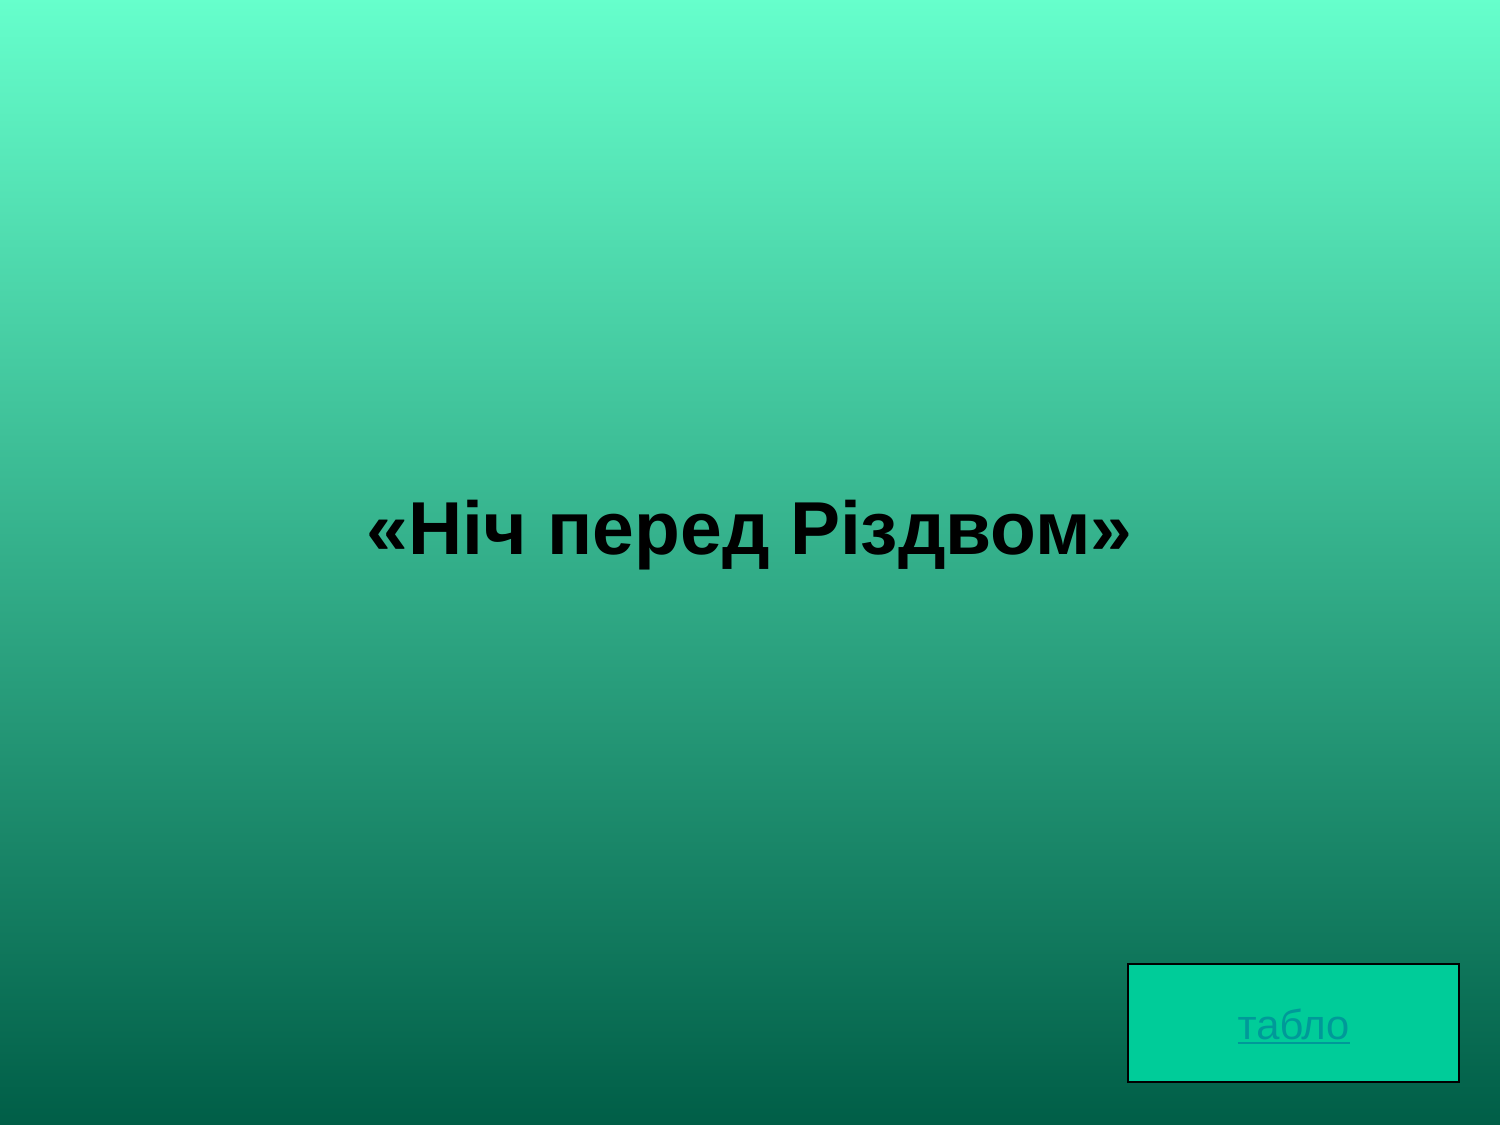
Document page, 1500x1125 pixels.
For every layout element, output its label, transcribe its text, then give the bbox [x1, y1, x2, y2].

list «Ніч перед Різдвом» [74, 262, 1426, 1006]
text_box табло [1128, 964, 1459, 1083]
